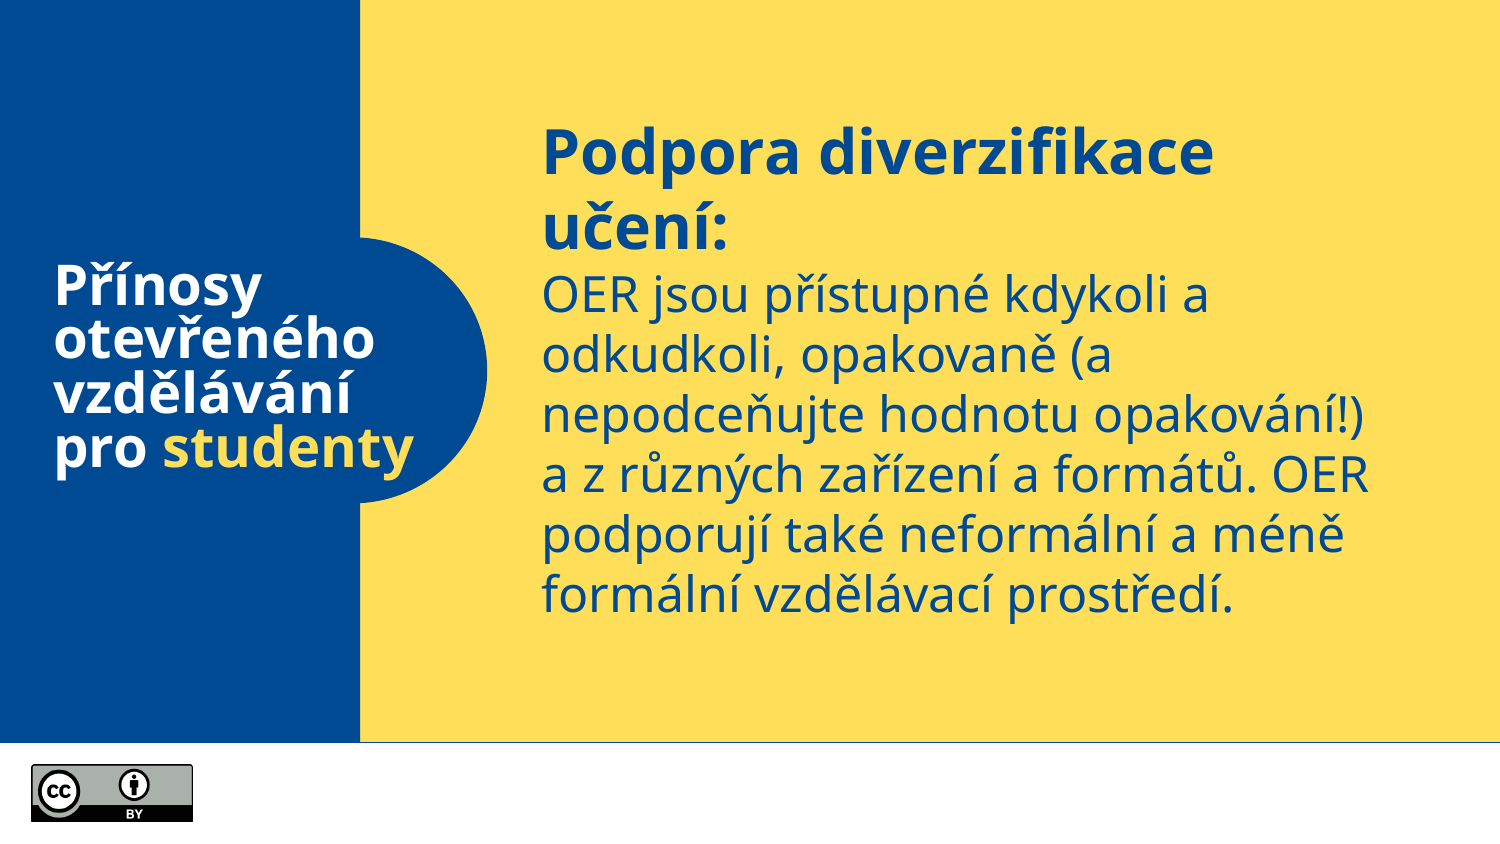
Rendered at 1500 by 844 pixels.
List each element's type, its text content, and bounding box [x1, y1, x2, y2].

text_box Přínosy otevřeného vzdělávání pro studenty [38, 246, 441, 493]
text_box [441, 270, 488, 471]
text_box [0, 0, 361, 742]
text_box [0, 750, 1500, 844]
picture [31, 764, 193, 822]
text_box [304, 237, 401, 246]
text_box [300, 493, 405, 504]
text_box Podpora diverzifikace učení: OER jsou přístupné kdykoli a odkudkoli, opakovaně (a nepodceňujte hodnotu opakování!) a z různých zařízení a formátů. OER podporují také neformální a méně formální vzdělávací prostředí. [526, 97, 1420, 638]
